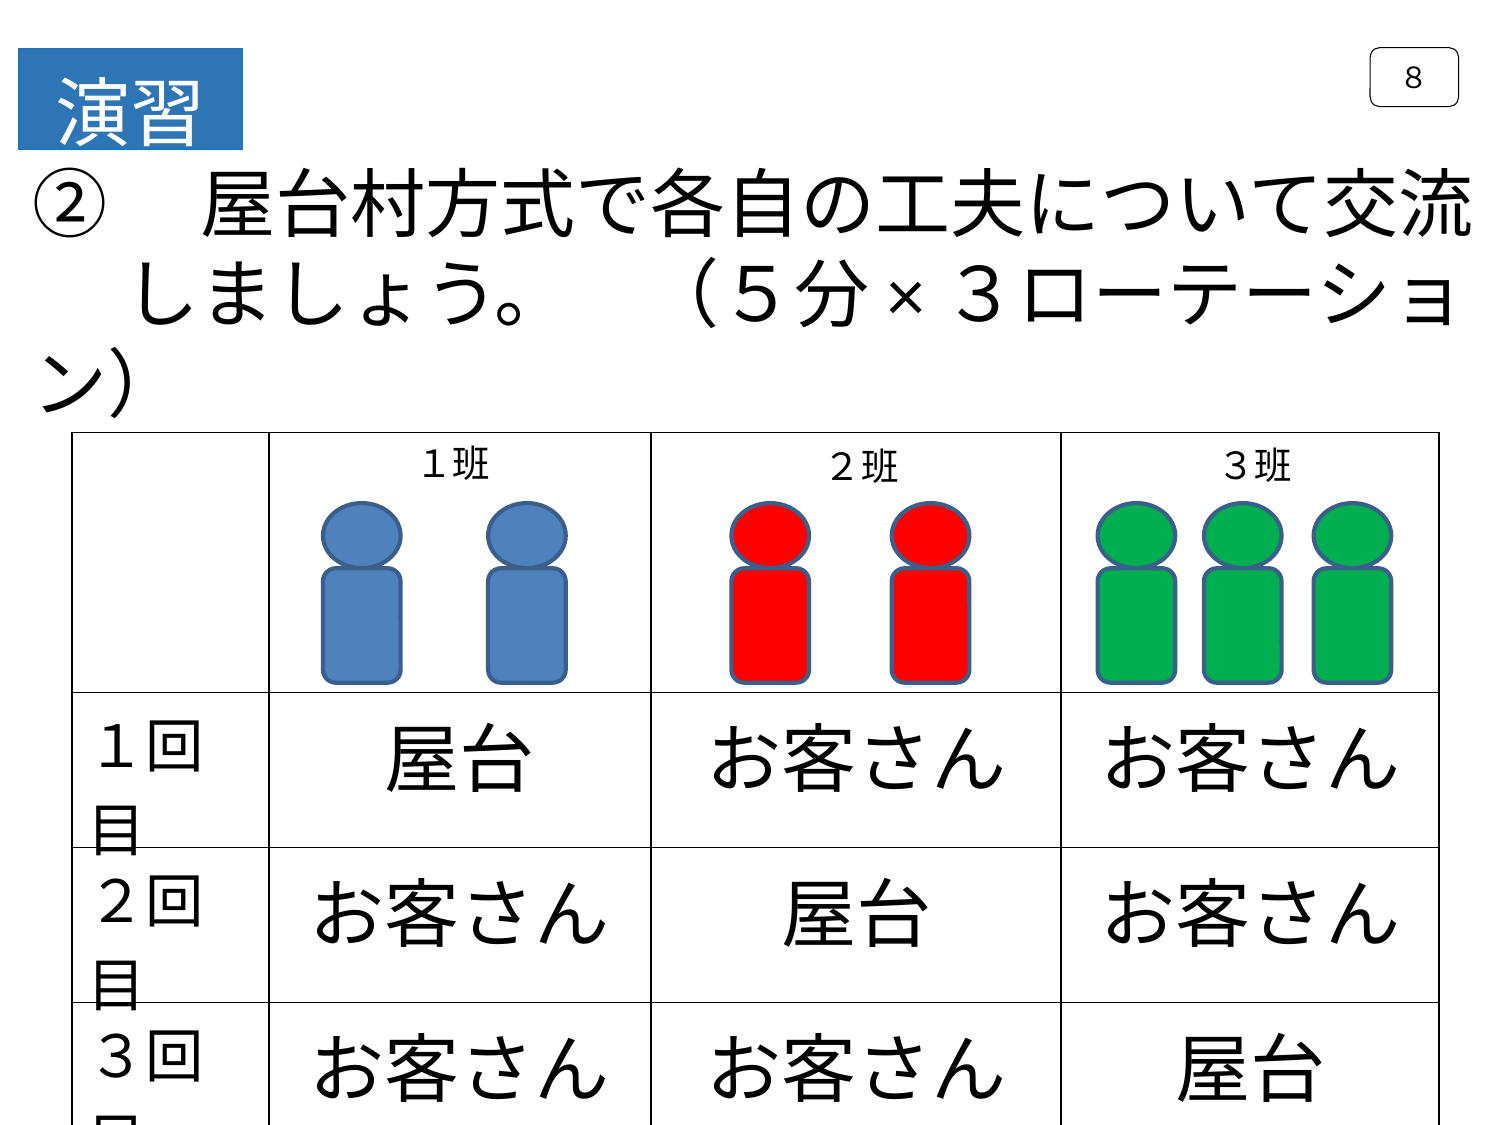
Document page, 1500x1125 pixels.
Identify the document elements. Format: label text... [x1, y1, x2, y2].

text_box ３班 [1202, 434, 1309, 495]
table_cell ２回目 [73, 848, 268, 1002]
text_box 演習 [19, 49, 242, 149]
table_cell お客さん [1062, 848, 1438, 1002]
table_cell お客さん [1062, 693, 1438, 847]
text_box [891, 502, 970, 683]
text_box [519, 502, 598, 683]
text_box ２班 [809, 435, 916, 496]
table_cell 屋台 [652, 848, 1060, 1002]
table_cell ３回目 [73, 1003, 268, 1125]
table_cell お客さん [270, 1003, 650, 1125]
table_header [270, 433, 650, 692]
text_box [1203, 502, 1282, 683]
text_box １班 [400, 432, 507, 493]
text_box ② 屋台村方式で各自の工夫について交流 しましょう。 （５分×３ローテーション） [17, 148, 1500, 434]
table_cell １回目 [73, 693, 268, 847]
table_header [73, 433, 268, 692]
table_header [1062, 433, 1438, 692]
table_cell お客さん [652, 693, 1060, 847]
table_cell 屋台 [270, 693, 650, 847]
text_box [487, 502, 518, 683]
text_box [731, 502, 810, 683]
table_cell お客さん [652, 1003, 1060, 1125]
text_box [322, 502, 401, 683]
table_cell 屋台 [1062, 1003, 1438, 1125]
table_cell お客さん [270, 848, 650, 1002]
text_box ８ [1367, 45, 1461, 109]
table_header [652, 433, 1060, 692]
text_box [1313, 502, 1392, 683]
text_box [1097, 502, 1176, 683]
